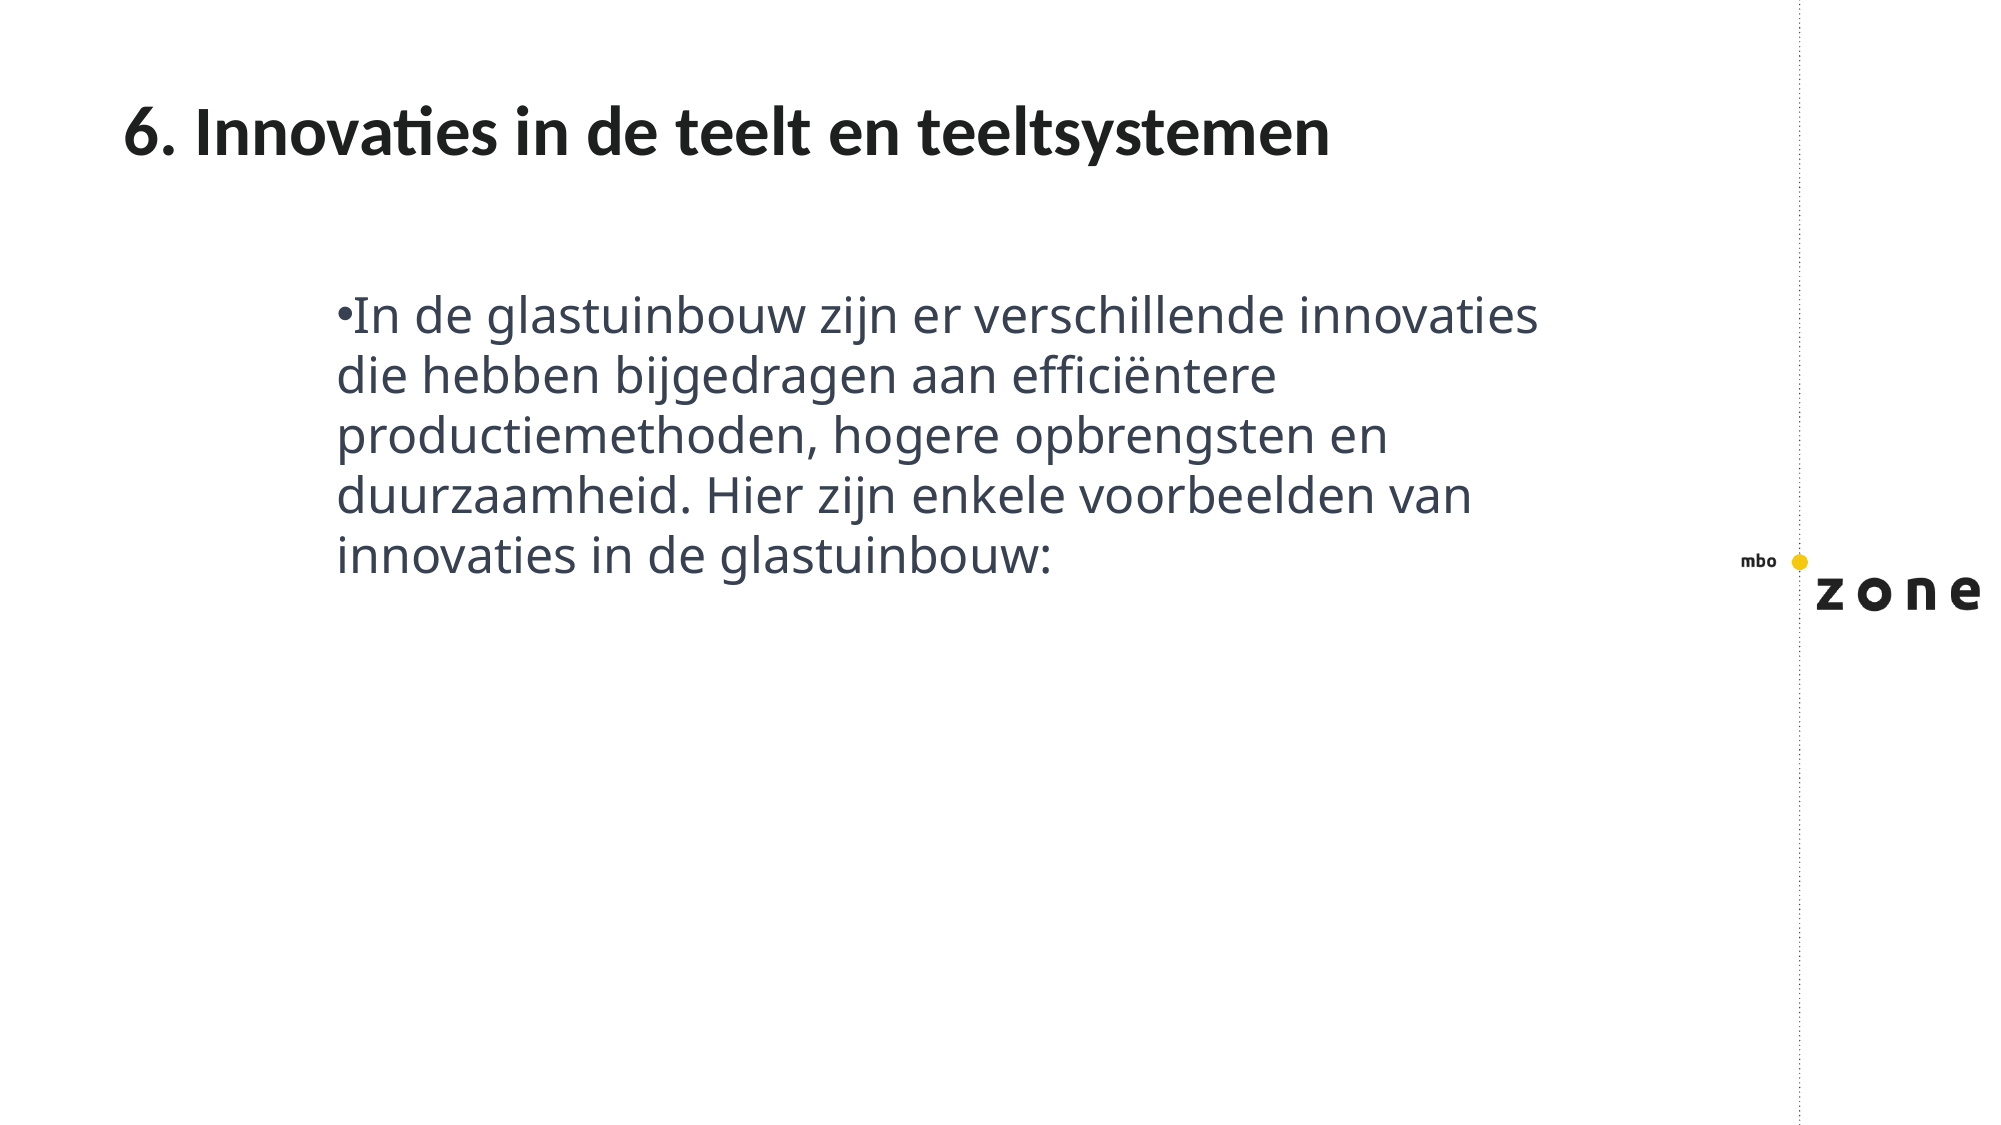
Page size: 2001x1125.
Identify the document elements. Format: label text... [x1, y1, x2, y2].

title 6. Innovaties in de teelt en teeltsystemen [124, 94, 1607, 272]
picture [1596, 0, 2001, 1125]
list In de glastuinbouw zijn er verschillende innovaties die hebben bijgedragen aan efficiëntere productiemethoden, hogere opbrengsten en duurzaamheid. Hier zijn enkele voorbeelden van innovaties in de glastuinbouw: [336, 283, 1607, 998]
